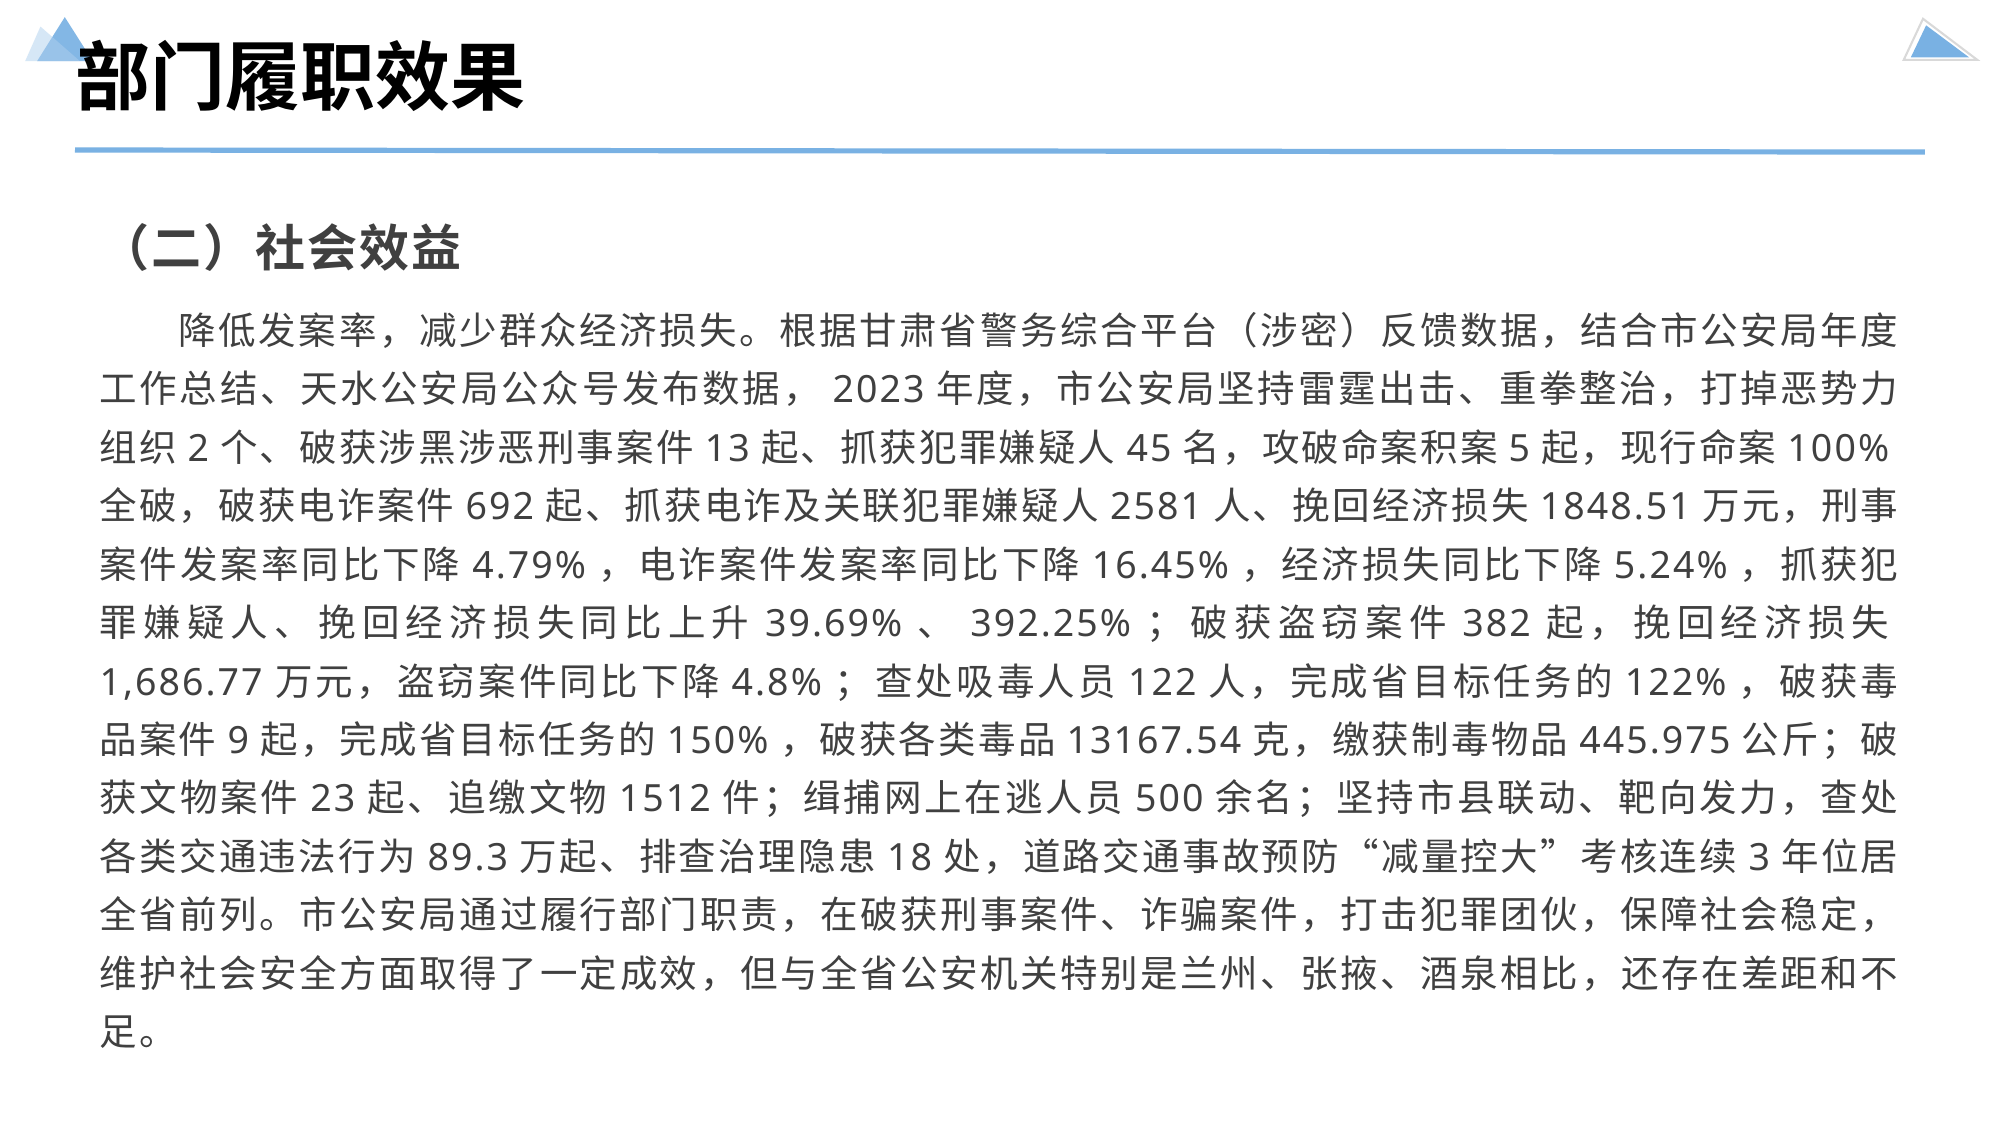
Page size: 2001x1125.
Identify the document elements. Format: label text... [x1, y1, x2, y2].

text_box 部门履职效果 [75, 62, 1925, 125]
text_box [74, 149, 1925, 153]
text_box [25, 17, 1978, 62]
text_box （二）社会效益 降低发案率，减少群众经济损失。根据甘肃省警务综合平台（涉密）反馈数据，结合市公安局年度工作总结、天水公安局公众号发布数据，2023年度，市公安局坚持雷霆出击、重拳整治，打掉恶势力组织2个、破获涉黑涉恶刑事案件13起、抓获犯罪嫌疑人45名，攻破命案积案5起，现行命案100%全破，破获电诈案件692起、抓获电诈及关联犯罪嫌疑人2581人、挽回经济损失1848.51万元，刑事案件发案率同比下降4.79%，电诈案件发案率同比下降16.45%，经济损失同比下降5.24%，抓获犯罪嫌疑人、挽回经济损失同比上升39.69%、392.25%；破获盗窃案件382起，挽回经济损失1,686.77万元，盗窃案件同比下降4.8%；查处吸毒人员122人，完成省目标任务的122%，破获毒品案件9起，完成省目标任务的150%，破获各类毒品13167.54克，缴获制毒物品445.975公斤；破获文物案件23起、追缴文物1512件；缉捕网上在逃人员500余名；坚持市县联动、靶向发力，查处各类交通违法行为89.3万起、排查治理隐患18处，道路交通事故预防“减量控大”考核连续3年位居全省前列。市公安局通过履行部门职责，在破获刑事案件、诈骗案件，打击犯罪团伙，保障社会稳定，维护社会安全方面取得了一定成效，但与全省公安机关特别是兰州、张掖、酒泉相比，还存在差距和不足。 [89, 176, 1911, 1075]
